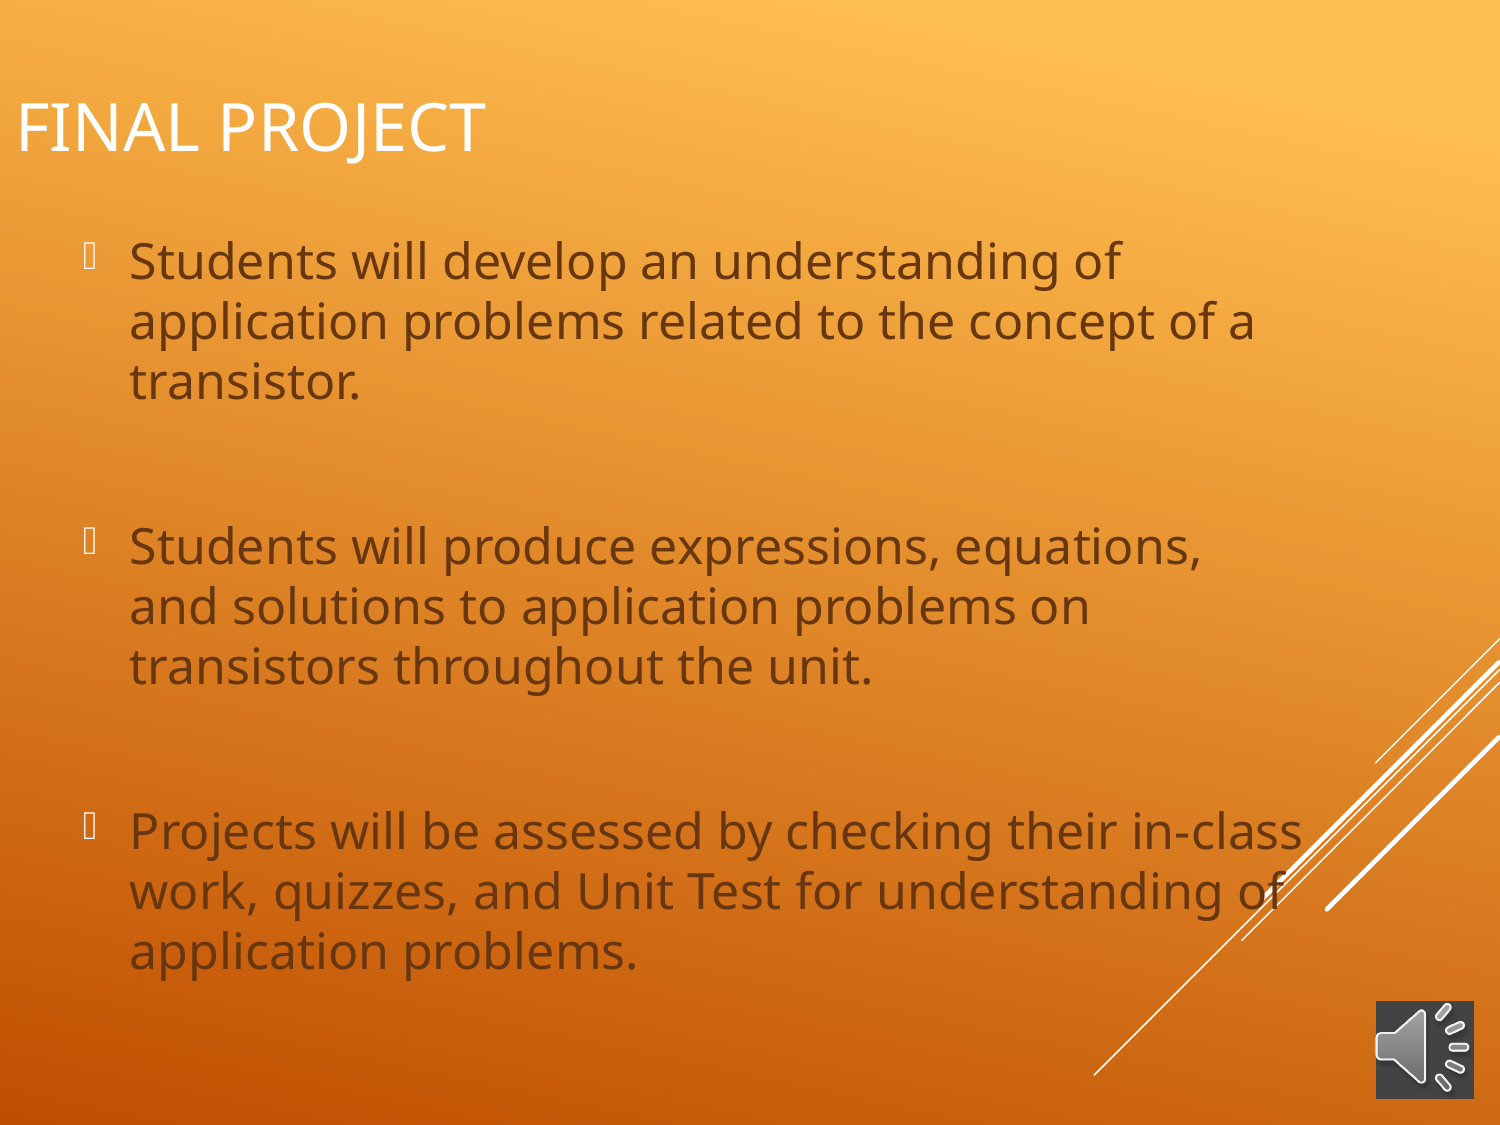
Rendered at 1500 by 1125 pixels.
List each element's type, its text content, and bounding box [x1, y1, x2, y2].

picture [1374, 999, 1476, 1101]
title Final Project [0, 0, 1076, 250]
list Students will develop an understanding of application problems related to the concept of a transistor. Students will produce expressions, equations, and solutions to application problems on transistors throughout the unit. Projects will be assessed by checking their in-class work, quizzes, and Unit Test for understanding of application problems. [67, 188, 1321, 1022]
